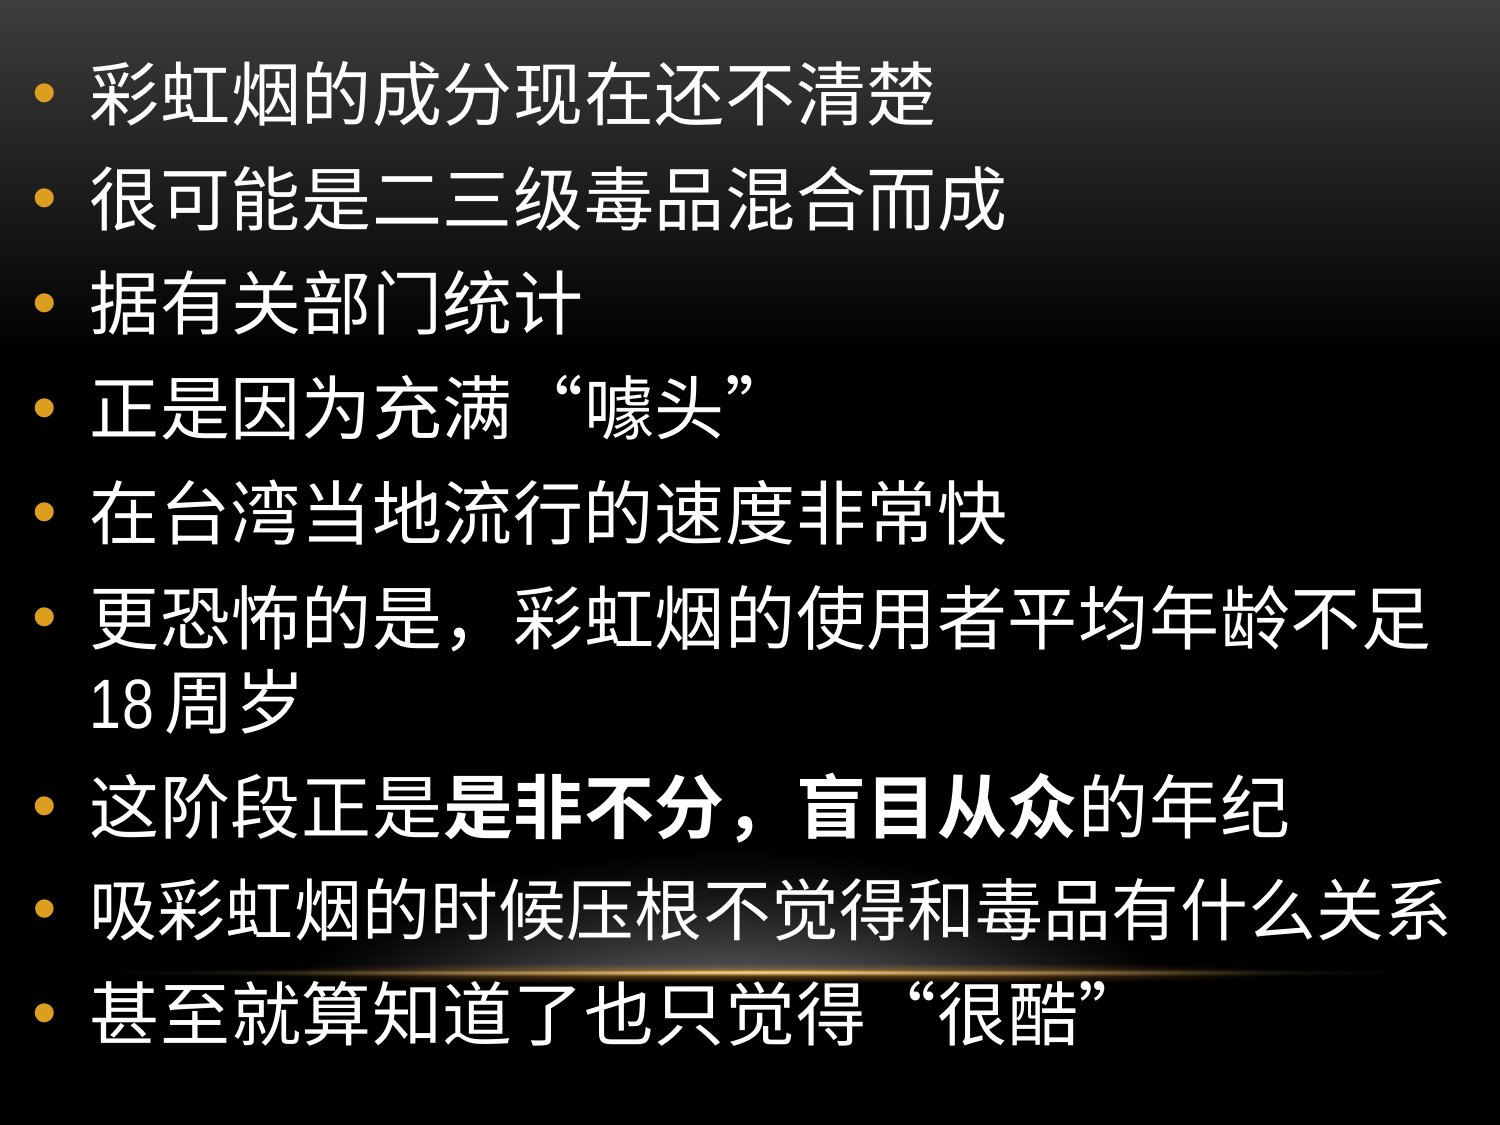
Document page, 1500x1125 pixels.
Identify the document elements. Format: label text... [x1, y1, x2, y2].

list 彩虹烟的成分现在还不清楚 很可能是二三级毒品混合而成 据有关部门统计 正是因为充满“噱头” 在台湾当地流行的速度非常快 更恐怖的是，彩虹烟的使用者平均年龄不足18周岁 这阶段正是是非不分，盲目从众的年纪 吸彩虹烟的时候压根不觉得和毒品有什么关系 甚至就算知道了也只觉得“很酷” [17, 42, 1471, 1083]
picture [0, 0, 1500, 1125]
